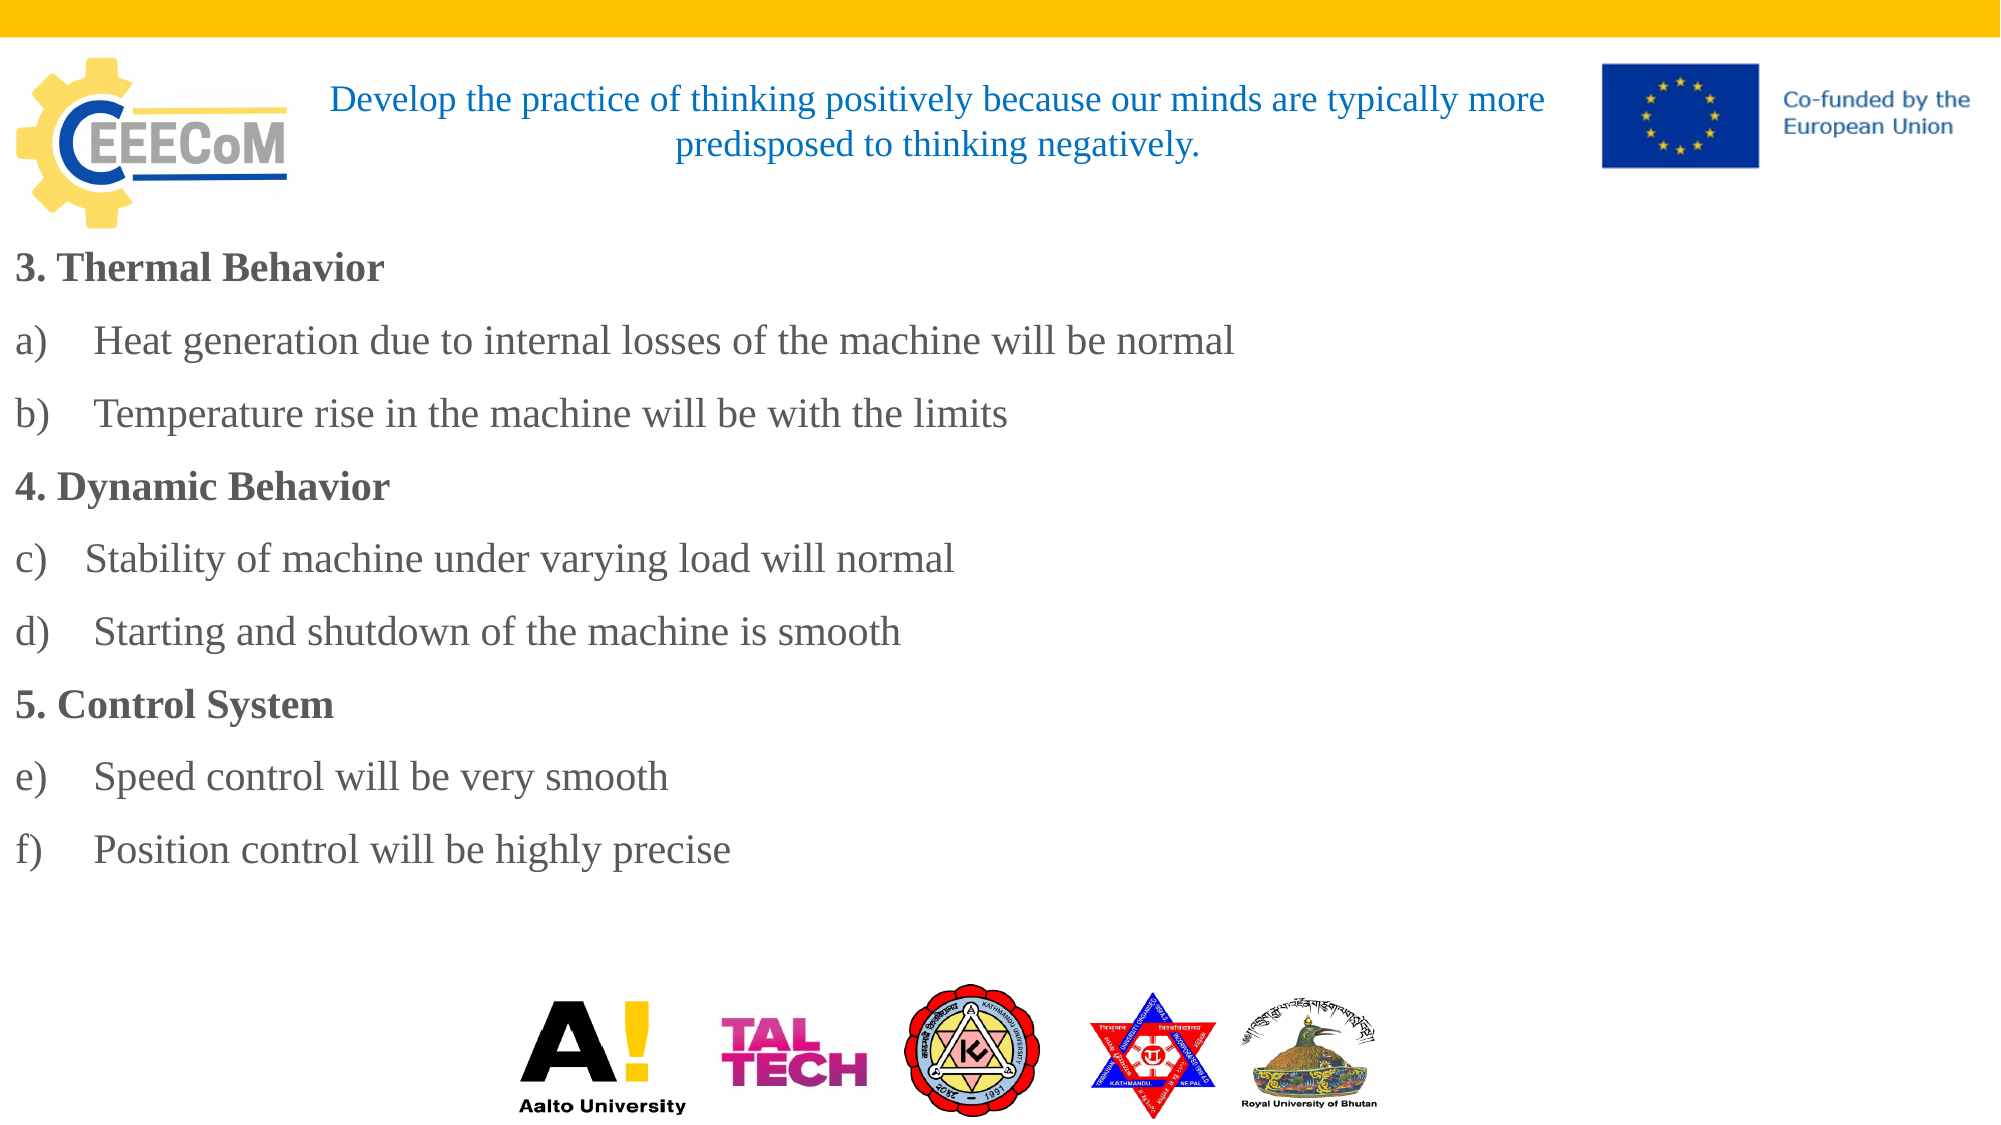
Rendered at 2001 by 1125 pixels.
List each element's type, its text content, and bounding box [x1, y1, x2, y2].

picture [11, 50, 299, 224]
picture [1595, 46, 2000, 181]
title Develop the practice of thinking positively because our minds are typically more predisposed to thinking negatively. [312, 37, 1565, 201]
list 3. Thermal Behavior Heat generation due to internal losses of the machine will be normal Temperature rise in the machine will be with the limits 4. Dynamic Behavior Stability of machine under varying load will normal Starting and shutdown of the machine is smooth 5. Control System Speed control will be very smooth Position control will be highly precise [0, 224, 2000, 975]
picture [512, 984, 1382, 1125]
